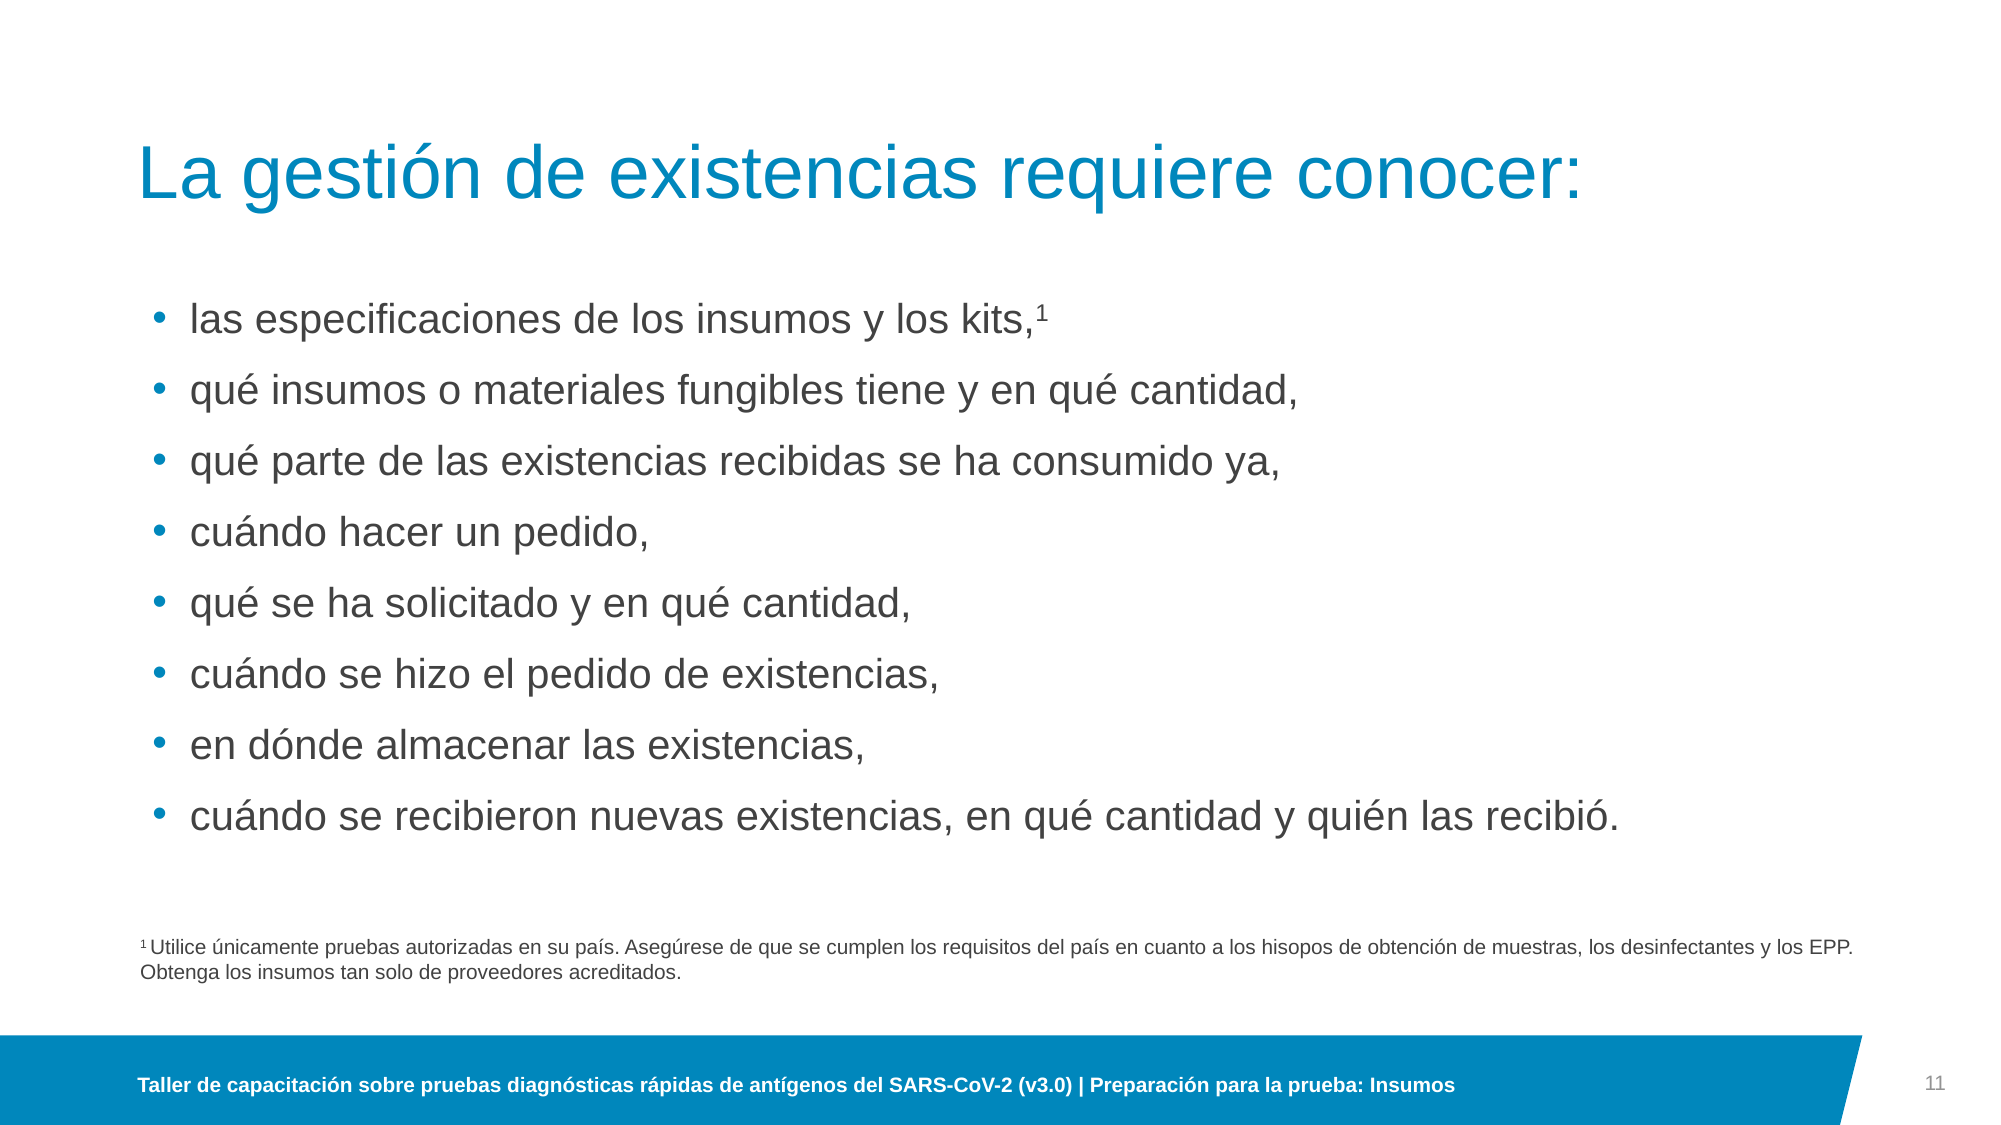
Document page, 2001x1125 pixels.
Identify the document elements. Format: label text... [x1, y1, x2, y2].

list las especificaciones de los insumos y los kits,1 qué insumos o materiales fungibles tiene y en qué cantidad, qué parte de las existencias recibidas se ha consumido ya, cuándo hacer un pedido, qué se ha solicitado y en qué cantidad, cuándo se hizo el pedido de existencias, en dónde almacenar las existencias, cuándo se recibieron nuevas existencias, en qué cantidad y quién las recibió. [137, 284, 1863, 883]
text_box 1 Utilice únicamente pruebas autorizadas en su país. Asegúrese de que se cumplen los requisitos del país en cuanto a los hisopos de obtención de muestras, los desinfectantes y los EPP. Obtenga los insumos tan solo de proveedores acreditados. [131, 925, 1868, 993]
title La gestión de existencias requiere conocer: [137, 59, 1863, 215]
footer Taller de capacitación sobre pruebas diagnósticas rápidas de antígenos del SARS-CoV-2 (v3.0) | Preparación para la prueba: Insumos [137, 1042, 1491, 1125]
slide_number 11 [1862, 1035, 1947, 1125]
